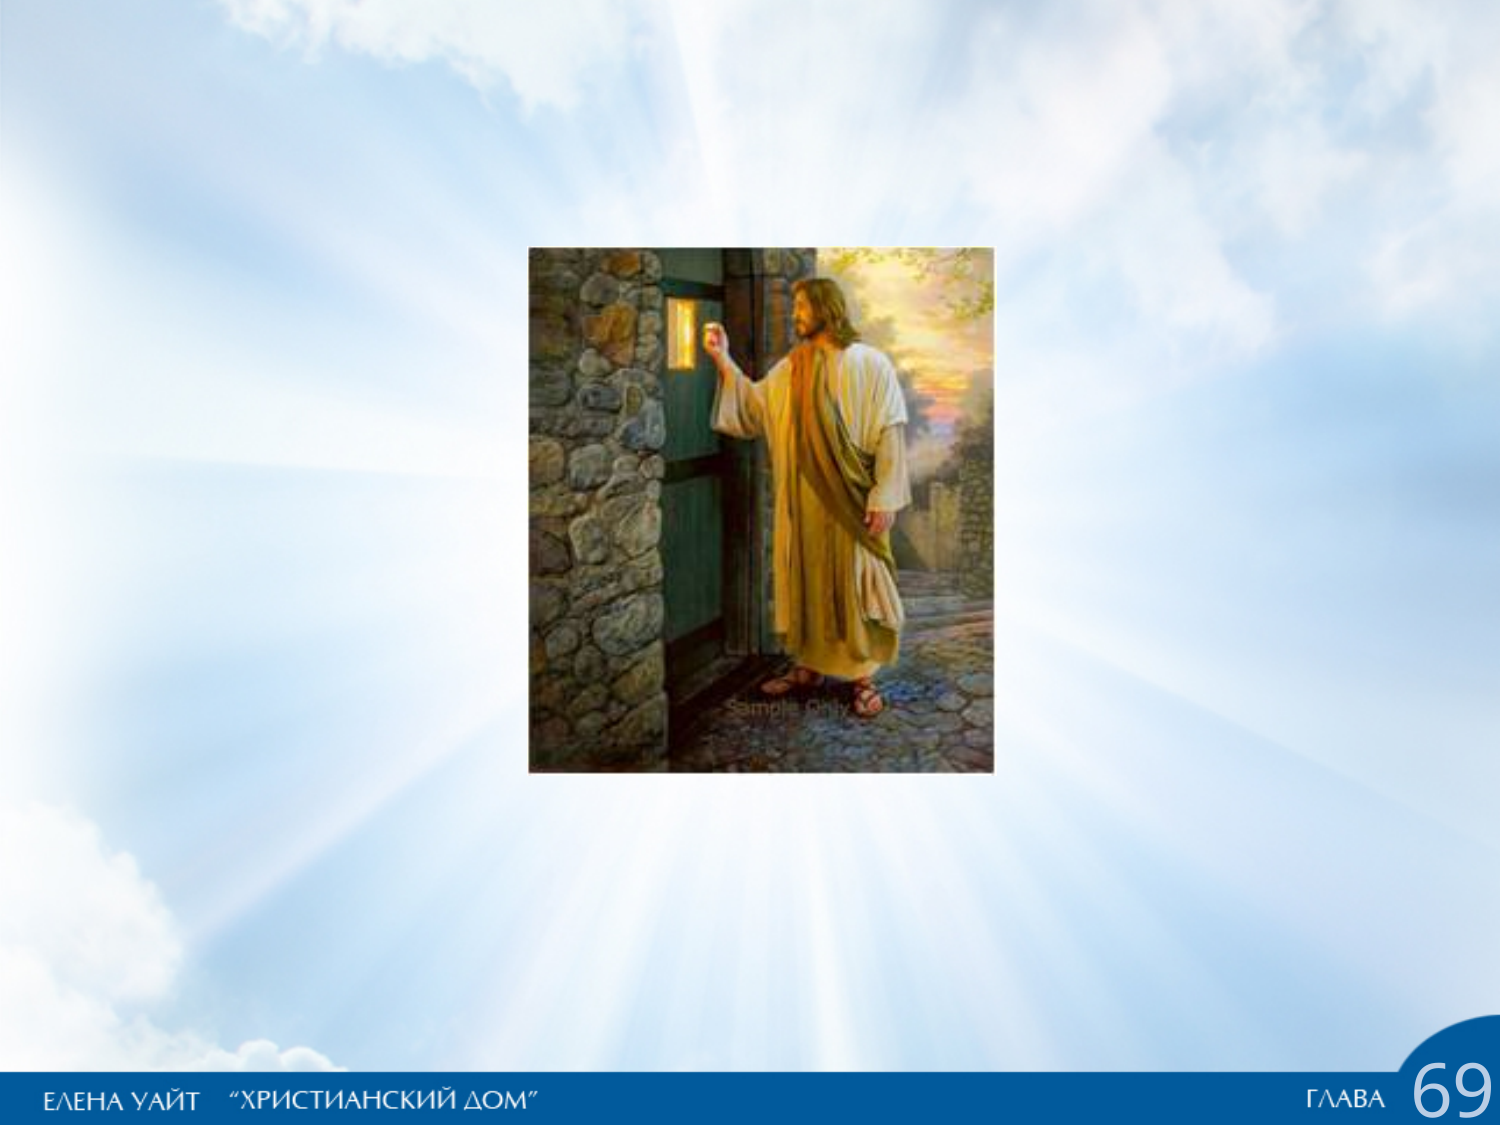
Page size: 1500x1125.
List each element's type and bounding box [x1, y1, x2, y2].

list [527, 245, 997, 776]
picture [0, 0, 1500, 1125]
